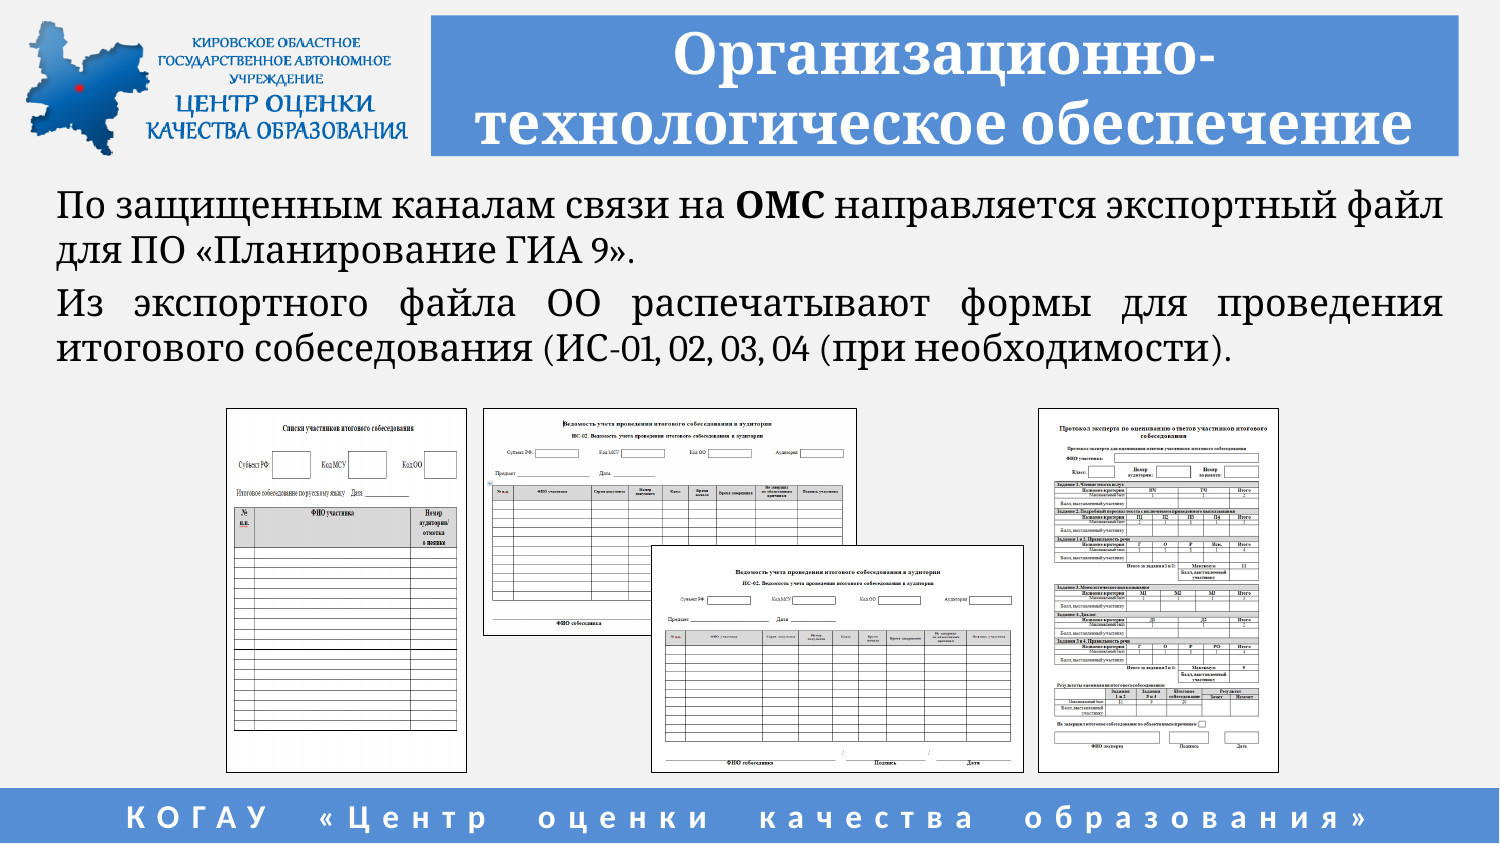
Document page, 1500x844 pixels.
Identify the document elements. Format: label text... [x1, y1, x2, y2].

title Организационно-технологическое обеспечение [431, 15, 1459, 157]
picture [26, 21, 408, 156]
list По защищенным каналам связи на ОМС направляется экспортный файл для ПО «Планирование ГИА 9». Из экспортного файла ОО распечатывают формы для проведения итогового собеседования (ИС-01, 02, 03, 04 (при необходимости). [41, 173, 1459, 794]
picture [1038, 408, 1279, 773]
picture [226, 408, 467, 773]
picture [483, 408, 1024, 773]
